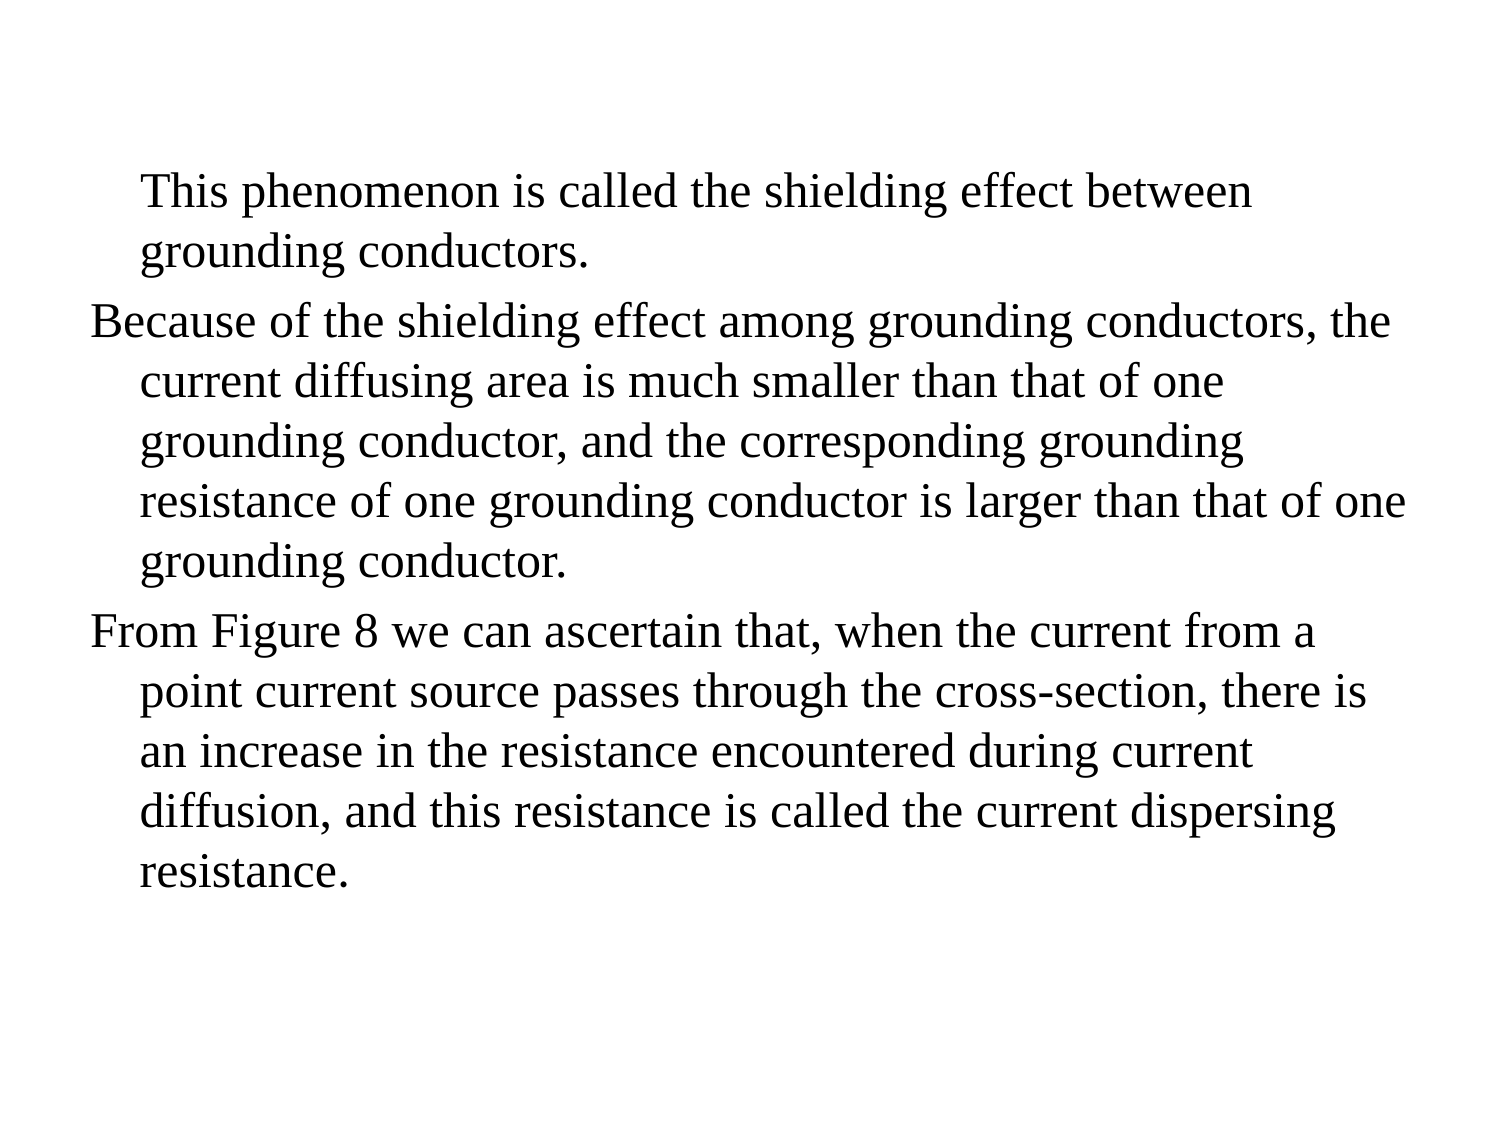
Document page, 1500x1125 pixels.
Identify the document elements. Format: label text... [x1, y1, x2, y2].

list This phenomenon is called the shielding effect between grounding conductors. Because of the shielding effect among grounding conductors, the current diffusing area is much smaller than that of one grounding conductor, and the corresponding grounding resistance of one grounding conductor is larger than that of one grounding conductor. From Figure 8 we can ascertain that, when the current from a point current source passes through the cross-section, there is an increase in the resistance encountered during current diffusion, and this resistance is called the current dispersing resistance. [75, 149, 1425, 913]
